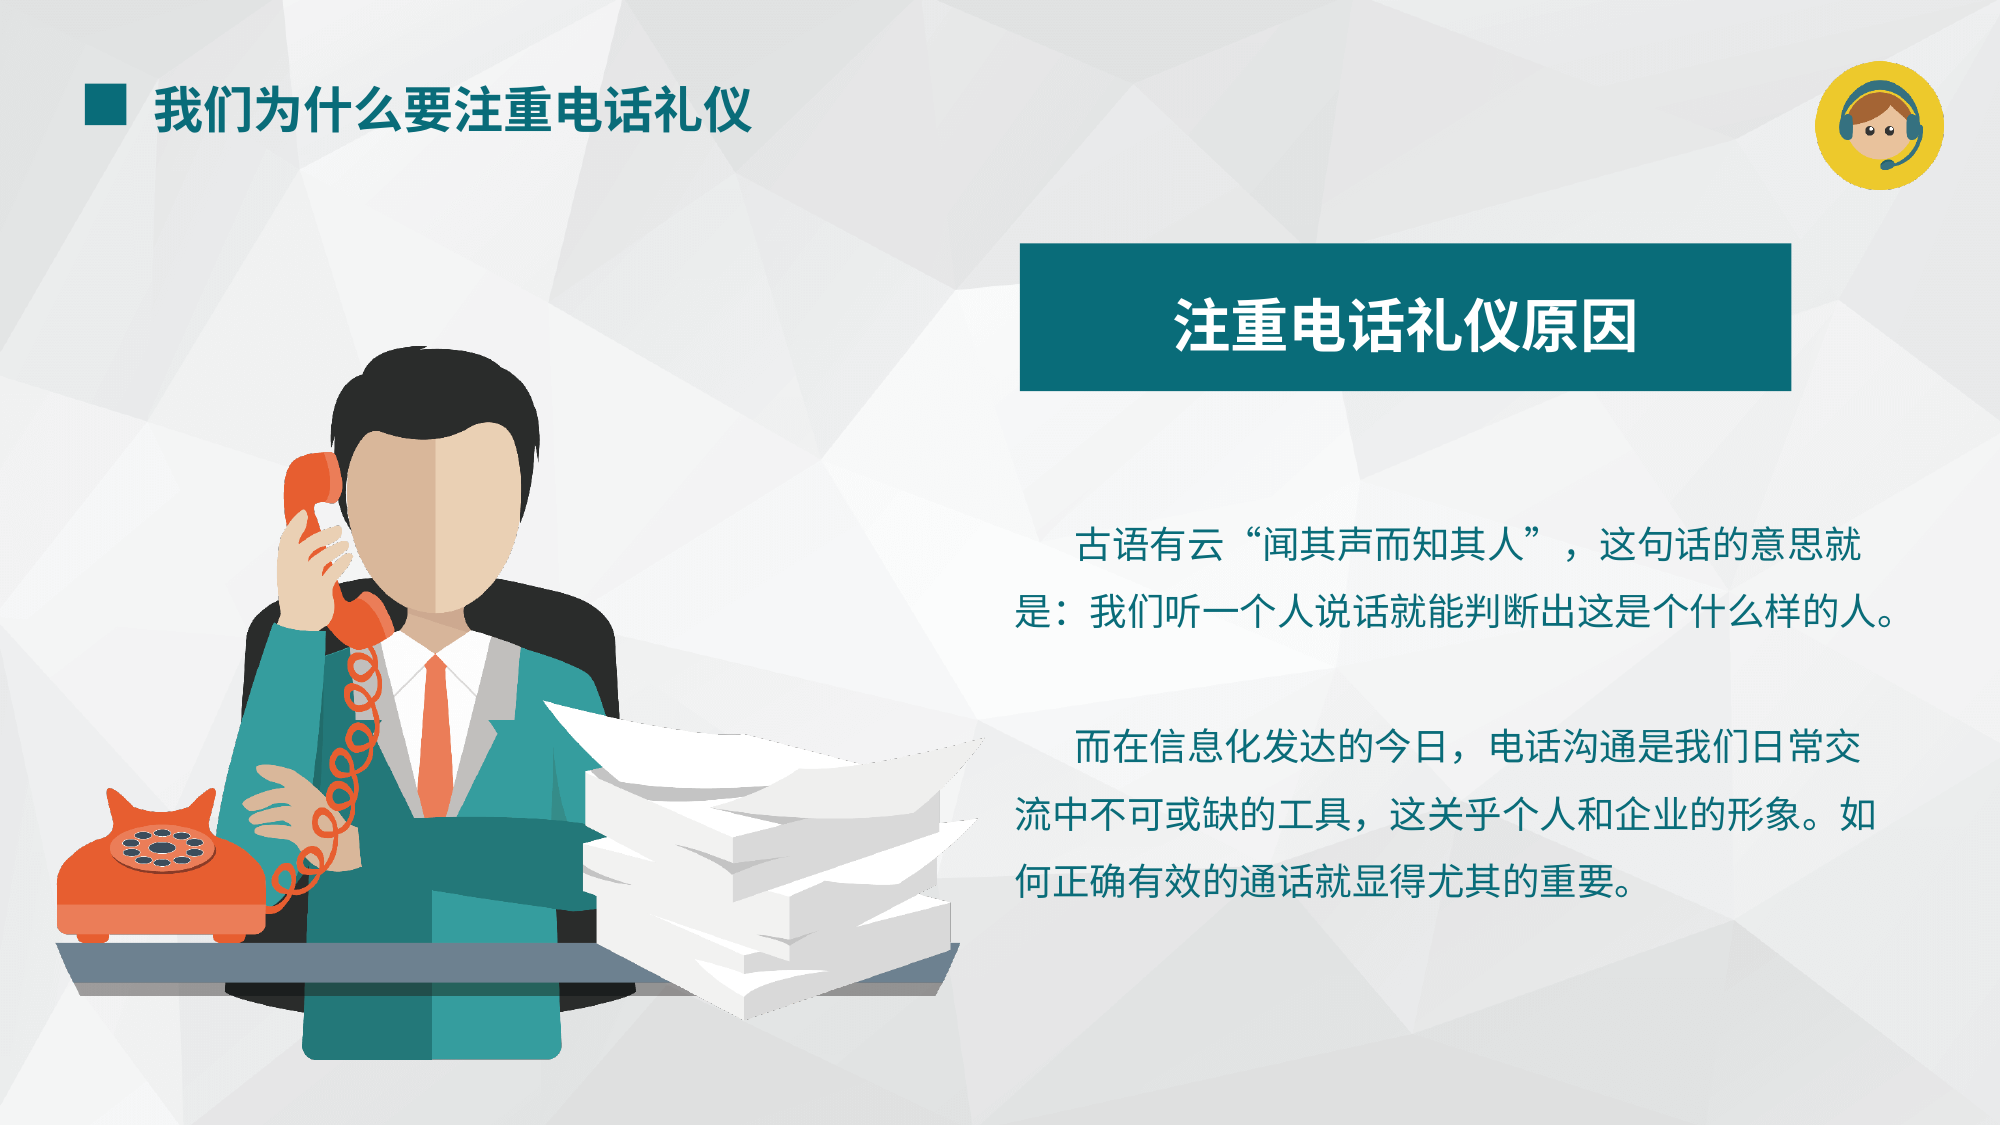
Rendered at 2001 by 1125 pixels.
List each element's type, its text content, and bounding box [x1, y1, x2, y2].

text_box [1019, 243, 1792, 392]
text_box [83, 81, 129, 127]
text_box 我们为什么要注重电话礼仪 [138, 71, 855, 147]
text_box 注重电话礼仪原因 [1157, 246, 1654, 367]
picture [0, 0, 2000, 1125]
text_box 古语有云“闻其声而知其人”，这句话的意思就是：我们听一个人说话就能判断出这是个什么样的人。 而在信息化发达的今日，电话沟通是我们日常交流中不可或缺的工具，这关乎个人和企业的形象。如何正确有效的通话就显得尤其的重要。 [999, 490, 1902, 911]
